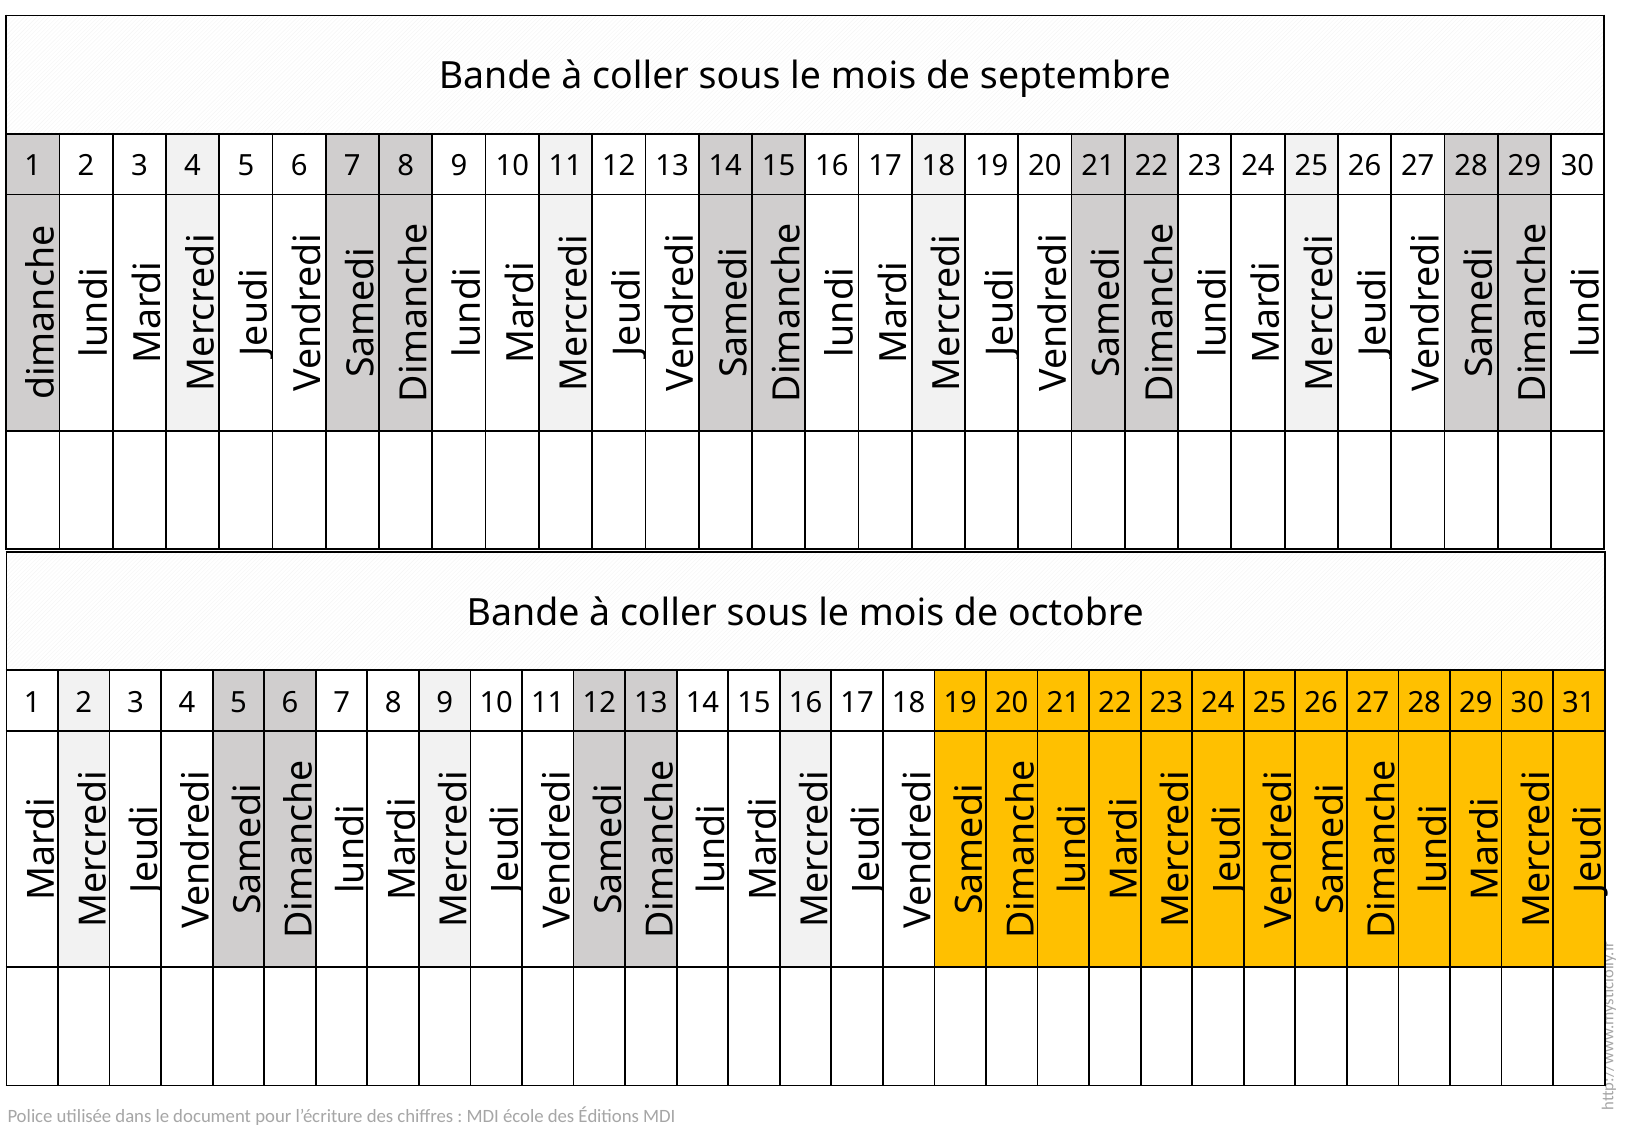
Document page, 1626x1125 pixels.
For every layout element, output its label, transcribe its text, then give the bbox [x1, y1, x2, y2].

table_cell 24 [1232, 135, 1284, 194]
table_cell 20 [987, 671, 1037, 730]
table_cell [832, 968, 882, 1085]
table_cell 1 [7, 135, 59, 194]
table_cell lundi [1399, 732, 1449, 966]
table_cell [327, 432, 378, 548]
table_cell Mercredi [1142, 732, 1191, 966]
table_cell Mardi [1451, 732, 1501, 966]
table_cell Jeudi [966, 195, 1017, 430]
table_cell [966, 432, 1017, 548]
table_cell 27 [1348, 671, 1398, 730]
table_cell [486, 432, 538, 548]
table_cell 16 [806, 135, 858, 194]
table_cell [1451, 968, 1501, 1085]
table_cell 5 [214, 671, 263, 730]
table_cell [1296, 968, 1346, 1085]
table_cell lundi [1552, 195, 1603, 430]
table_cell 13 [626, 671, 676, 730]
table_cell 19 [935, 671, 985, 730]
table_cell [523, 968, 573, 1085]
table_cell Mardi [1232, 195, 1284, 430]
table_cell 22 [1126, 135, 1177, 194]
table_cell lundi [806, 195, 858, 430]
table_cell [1445, 432, 1497, 548]
table_cell Jeudi [832, 732, 882, 966]
table_cell 27 [1392, 135, 1444, 194]
table_cell [593, 432, 645, 548]
table_cell Samedi [935, 732, 985, 966]
table_cell Jeudi [593, 195, 645, 430]
table_cell 5 [220, 135, 272, 194]
table_cell [1193, 968, 1243, 1085]
table_cell [380, 432, 431, 548]
table_cell Dimanche [380, 195, 431, 430]
table_cell 24 [1193, 671, 1243, 730]
table_cell Vendredi [1245, 732, 1294, 966]
table_cell [1090, 968, 1140, 1085]
table_cell 2 [59, 671, 109, 730]
table_cell [574, 968, 624, 1085]
table_cell 28 [1445, 135, 1497, 194]
table_cell 22 [1090, 671, 1140, 730]
table_cell 6 [265, 671, 315, 730]
table_cell 30 [1502, 671, 1552, 730]
table_cell [540, 432, 591, 548]
table_cell Mercredi [540, 195, 591, 430]
table_cell Vendredi [1392, 195, 1444, 430]
table_cell Jeudi [1339, 195, 1390, 430]
table_cell [265, 968, 315, 1085]
table_cell [859, 432, 911, 548]
table_cell 11 [540, 135, 591, 194]
table_cell [60, 432, 112, 548]
table_cell 23 [1142, 671, 1191, 730]
table_cell 9 [420, 671, 470, 730]
table_cell Samedi [1296, 732, 1346, 966]
table_cell [913, 432, 964, 548]
table_cell Samedi [214, 732, 263, 966]
table_cell 15 [753, 135, 804, 194]
table_cell Mercredi [781, 732, 830, 966]
table_cell 31 [1554, 671, 1604, 730]
table_cell 10 [486, 135, 538, 194]
table_cell 26 [1339, 135, 1390, 194]
table_cell 17 [832, 671, 882, 730]
table_cell dimanche [7, 195, 59, 430]
table_cell 3 [114, 135, 165, 194]
table_cell [317, 968, 366, 1085]
table_cell 23 [1179, 135, 1230, 194]
table_cell [110, 968, 160, 1085]
table_cell [1499, 432, 1550, 548]
table_cell [1502, 968, 1552, 1085]
table_cell [700, 432, 751, 548]
table_cell [1339, 432, 1390, 548]
table_cell [626, 968, 676, 1085]
table_cell 8 [368, 671, 418, 730]
table_cell [1072, 432, 1124, 548]
table_cell Mardi [1090, 732, 1140, 966]
table_cell Mardi [729, 732, 779, 966]
table_cell [987, 968, 1037, 1085]
table_cell 25 [1286, 135, 1337, 194]
table_cell [59, 968, 109, 1085]
table_cell 13 [646, 135, 698, 194]
table_cell [1552, 432, 1603, 548]
table_cell 7 [327, 135, 378, 194]
table_cell [167, 432, 218, 548]
table_cell 21 [1038, 671, 1088, 730]
table_cell 19 [966, 135, 1017, 194]
table_cell [220, 432, 272, 548]
table_cell lundi [1179, 195, 1230, 430]
table_cell Dimanche [987, 732, 1037, 966]
table_cell lundi [317, 732, 366, 966]
table_cell [1399, 968, 1449, 1085]
table_cell Samedi [574, 732, 624, 966]
table_cell [1554, 968, 1604, 1085]
table_cell Jeudi [1554, 732, 1604, 966]
table_cell Dimanche [265, 732, 315, 966]
table_cell 3 [110, 671, 160, 730]
table_cell 9 [433, 135, 485, 194]
table_cell Jeudi [471, 732, 521, 966]
table_cell [884, 968, 934, 1085]
table_cell 16 [781, 671, 830, 730]
table_cell Mercredi [420, 732, 470, 966]
table_cell Vendredi [1019, 195, 1071, 430]
table_cell [729, 968, 779, 1085]
table_cell Mercredi [1286, 195, 1337, 430]
table_cell Samedi [327, 195, 378, 430]
table_cell lundi [60, 195, 112, 430]
table_cell [753, 432, 804, 548]
table_cell Samedi [1072, 195, 1124, 430]
table_cell 18 [884, 671, 934, 730]
table_cell [806, 432, 858, 548]
table_cell 14 [700, 135, 751, 194]
table_cell 2 [60, 135, 112, 194]
table_cell [433, 432, 485, 548]
table_cell Mercredi [59, 732, 109, 966]
table_cell [114, 432, 165, 548]
table_cell [781, 968, 830, 1085]
table_cell Dimanche [1348, 732, 1398, 966]
table_cell [7, 432, 59, 548]
table_cell [214, 968, 263, 1085]
table_cell 11 [523, 671, 573, 730]
table_cell Dimanche [1499, 195, 1550, 430]
table_cell Mercredi [1502, 732, 1552, 966]
table_cell [646, 432, 698, 548]
table_cell Mardi [7, 732, 57, 966]
table_cell 12 [574, 671, 624, 730]
table_cell 4 [167, 135, 218, 194]
table_cell [1126, 432, 1177, 548]
table_cell [7, 968, 57, 1085]
table_cell Dimanche [1126, 195, 1177, 430]
table_cell 29 [1451, 671, 1501, 730]
table_cell [1286, 432, 1337, 548]
table_cell Vendredi [884, 732, 934, 966]
table_cell 26 [1296, 671, 1346, 730]
table_cell 18 [913, 135, 964, 194]
table_cell [1245, 968, 1294, 1085]
table_header Bande à coller sous le mois de septembre [7, 16, 1603, 133]
table_cell Mardi [114, 195, 165, 430]
table_cell 28 [1399, 671, 1449, 730]
table_cell 10 [471, 671, 521, 730]
table_cell 4 [162, 671, 212, 730]
table_cell [1392, 432, 1444, 548]
table_cell Mardi [368, 732, 418, 966]
table_cell 12 [593, 135, 645, 194]
table_cell 29 [1499, 135, 1550, 194]
table_cell 25 [1245, 671, 1294, 730]
table_cell [1232, 432, 1284, 548]
table_cell 14 [678, 671, 727, 730]
table_cell 8 [380, 135, 431, 194]
table_cell [162, 968, 212, 1085]
table_cell Vendredi [273, 195, 325, 430]
table_cell 20 [1019, 135, 1071, 194]
table_cell Vendredi [523, 732, 573, 966]
table_cell 7 [317, 671, 366, 730]
table_cell 15 [729, 671, 779, 730]
table_cell [935, 968, 985, 1085]
table_cell [471, 968, 521, 1085]
table_cell Mardi [859, 195, 911, 430]
table_cell [420, 968, 470, 1085]
table_cell Dimanche [626, 732, 676, 966]
table_cell Vendredi [162, 732, 212, 966]
table_cell lundi [433, 195, 485, 430]
table_cell Jeudi [110, 732, 160, 966]
table_cell [1038, 968, 1088, 1085]
table_cell 30 [1552, 135, 1603, 194]
table_cell Samedi [700, 195, 751, 430]
table_cell 21 [1072, 135, 1124, 194]
table_cell [1142, 968, 1191, 1085]
table_cell Mardi [486, 195, 538, 430]
table_cell 17 [859, 135, 911, 194]
table_cell lundi [1038, 732, 1088, 966]
table_cell Mercredi [167, 195, 218, 430]
table_cell Jeudi [1193, 732, 1243, 966]
table_cell Samedi [1445, 195, 1497, 430]
table_cell [678, 968, 727, 1085]
table_cell [1019, 432, 1071, 548]
table_cell 1 [7, 671, 57, 730]
table_cell [1179, 432, 1230, 548]
table_cell 6 [273, 135, 325, 194]
table_cell [1348, 968, 1398, 1085]
table_header Bande à coller sous le mois de octobre [7, 553, 1604, 669]
table_cell [368, 968, 418, 1085]
table_cell Jeudi [220, 195, 272, 430]
table_cell lundi [678, 732, 727, 966]
table_cell [273, 432, 325, 548]
table_cell Mercredi [913, 195, 964, 430]
table_cell Vendredi [646, 195, 698, 430]
table_cell Dimanche [753, 195, 804, 430]
